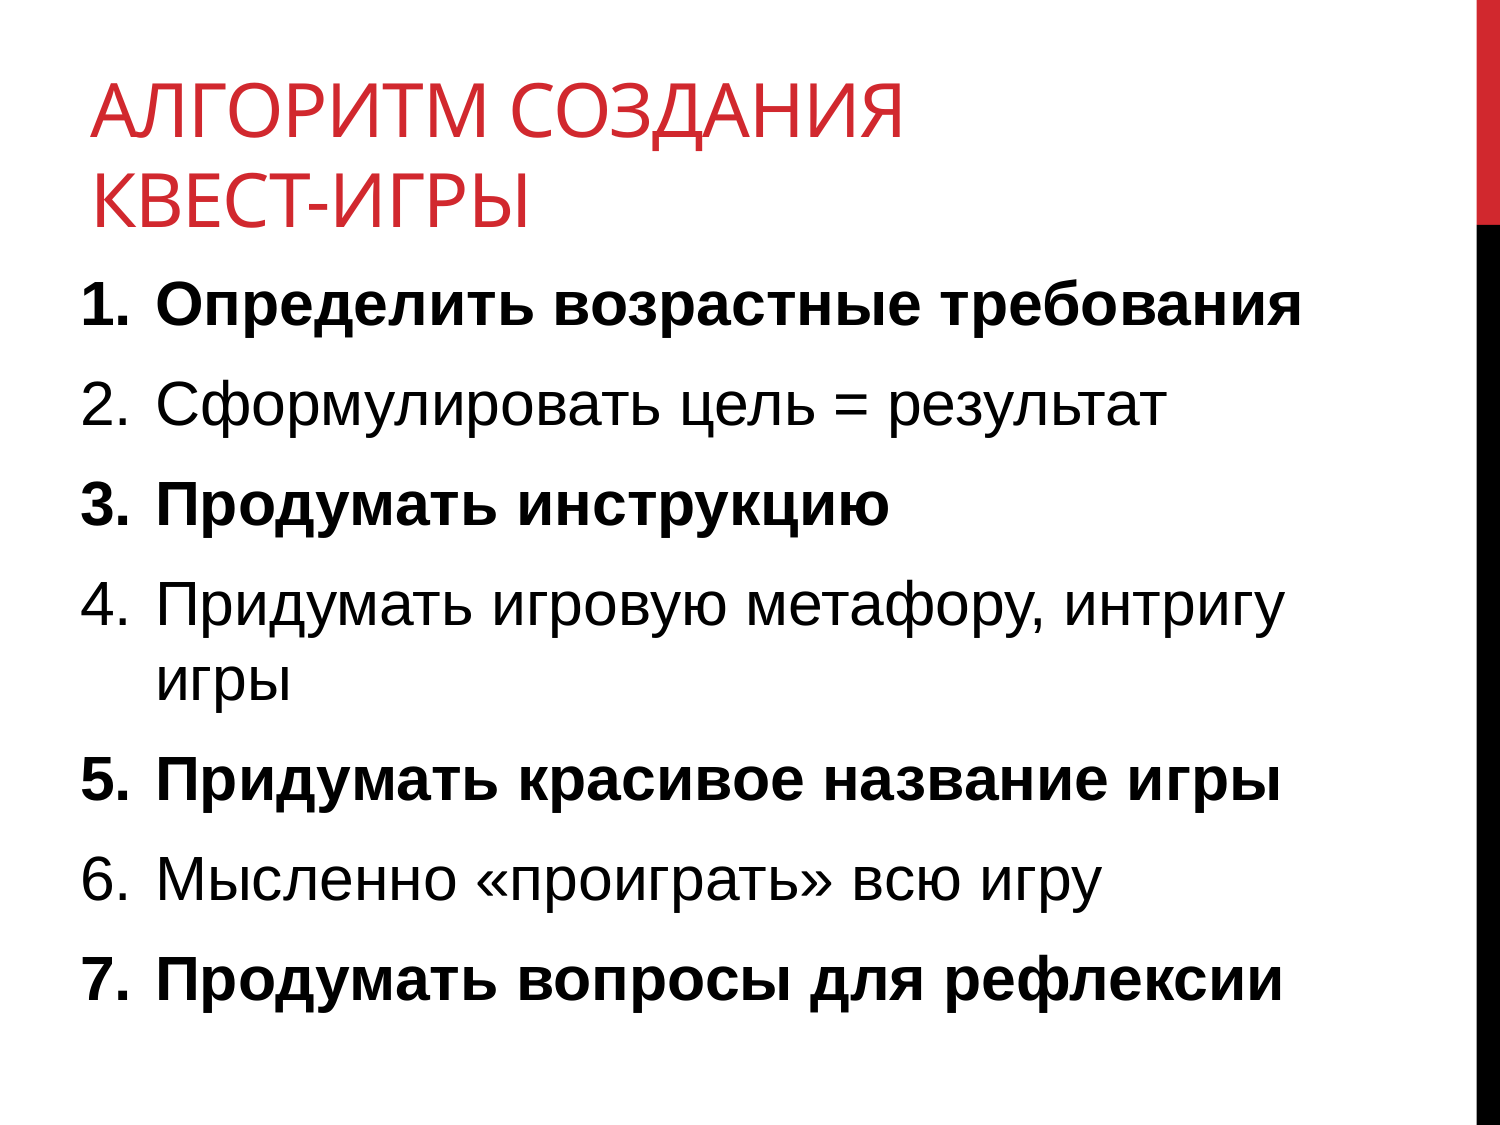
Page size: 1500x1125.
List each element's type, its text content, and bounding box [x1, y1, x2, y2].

title Алгоритм создания квест-игры [75, 25, 1025, 250]
list Определить возрастные требования Сформулировать цель = результат Продумать инструкцию Придумать игровую метафору, интригу игры Придумать красивое название игры Мысленно «проиграть» всю игру Продумать вопросы для рефлексии [64, 255, 1436, 1071]
